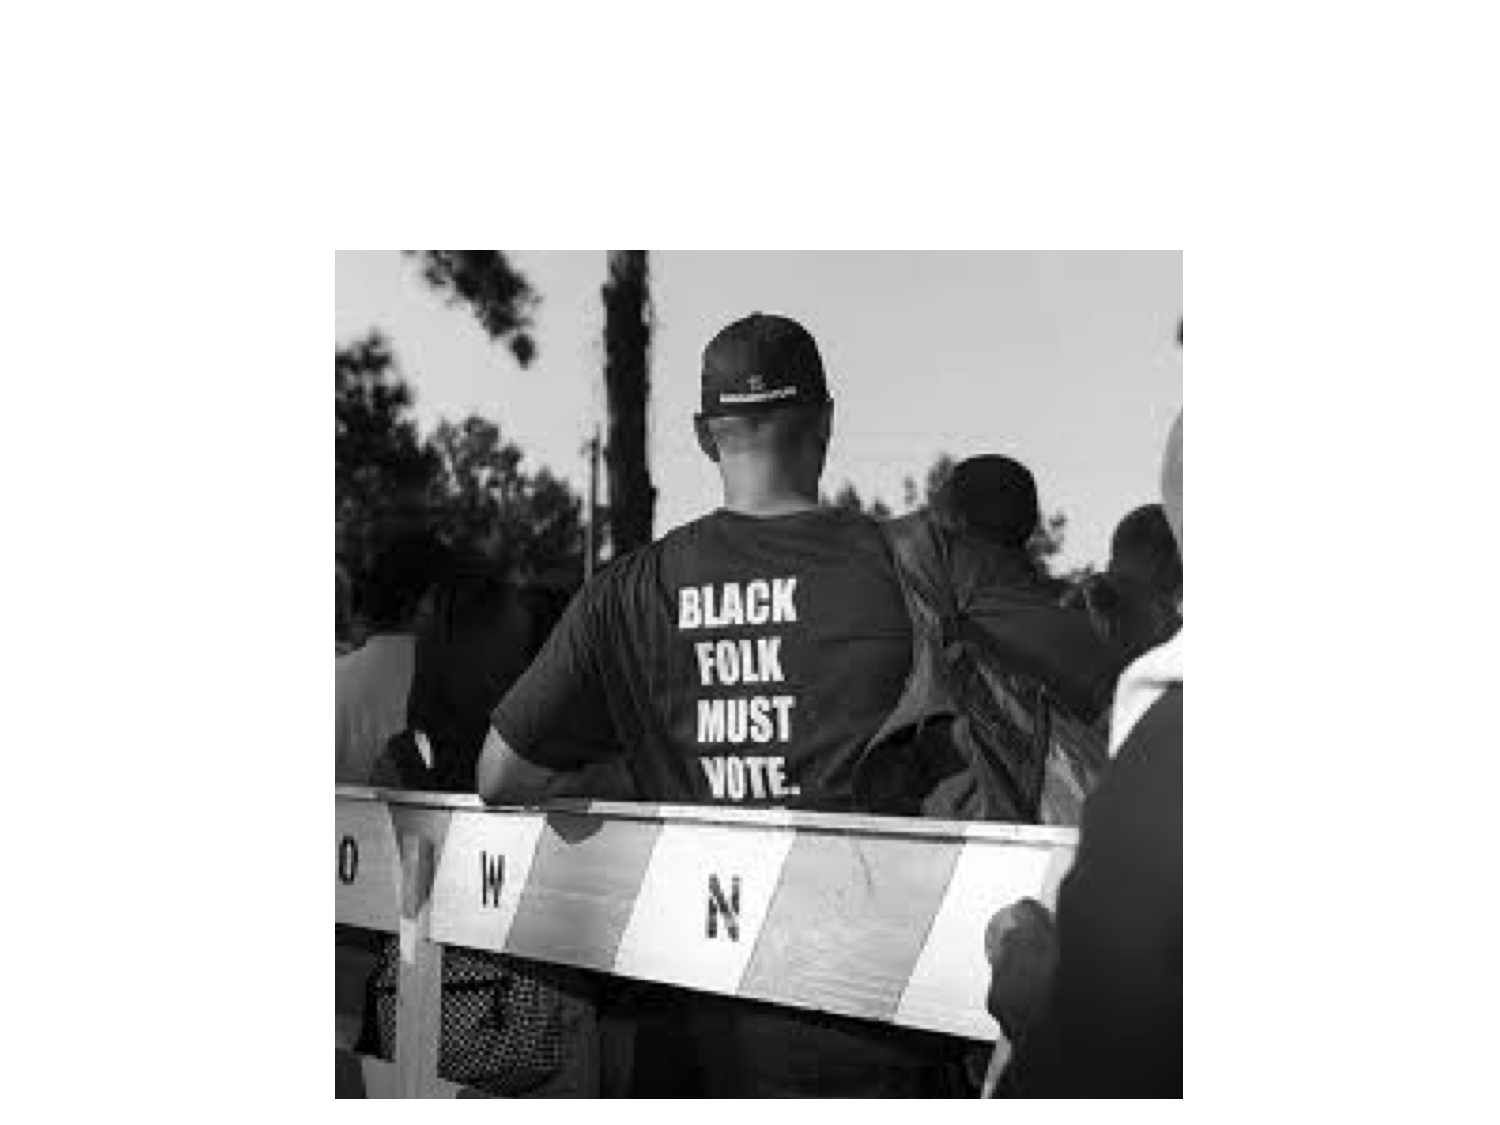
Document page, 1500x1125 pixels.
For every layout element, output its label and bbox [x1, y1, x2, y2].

text_box [334, 249, 1184, 1099]
